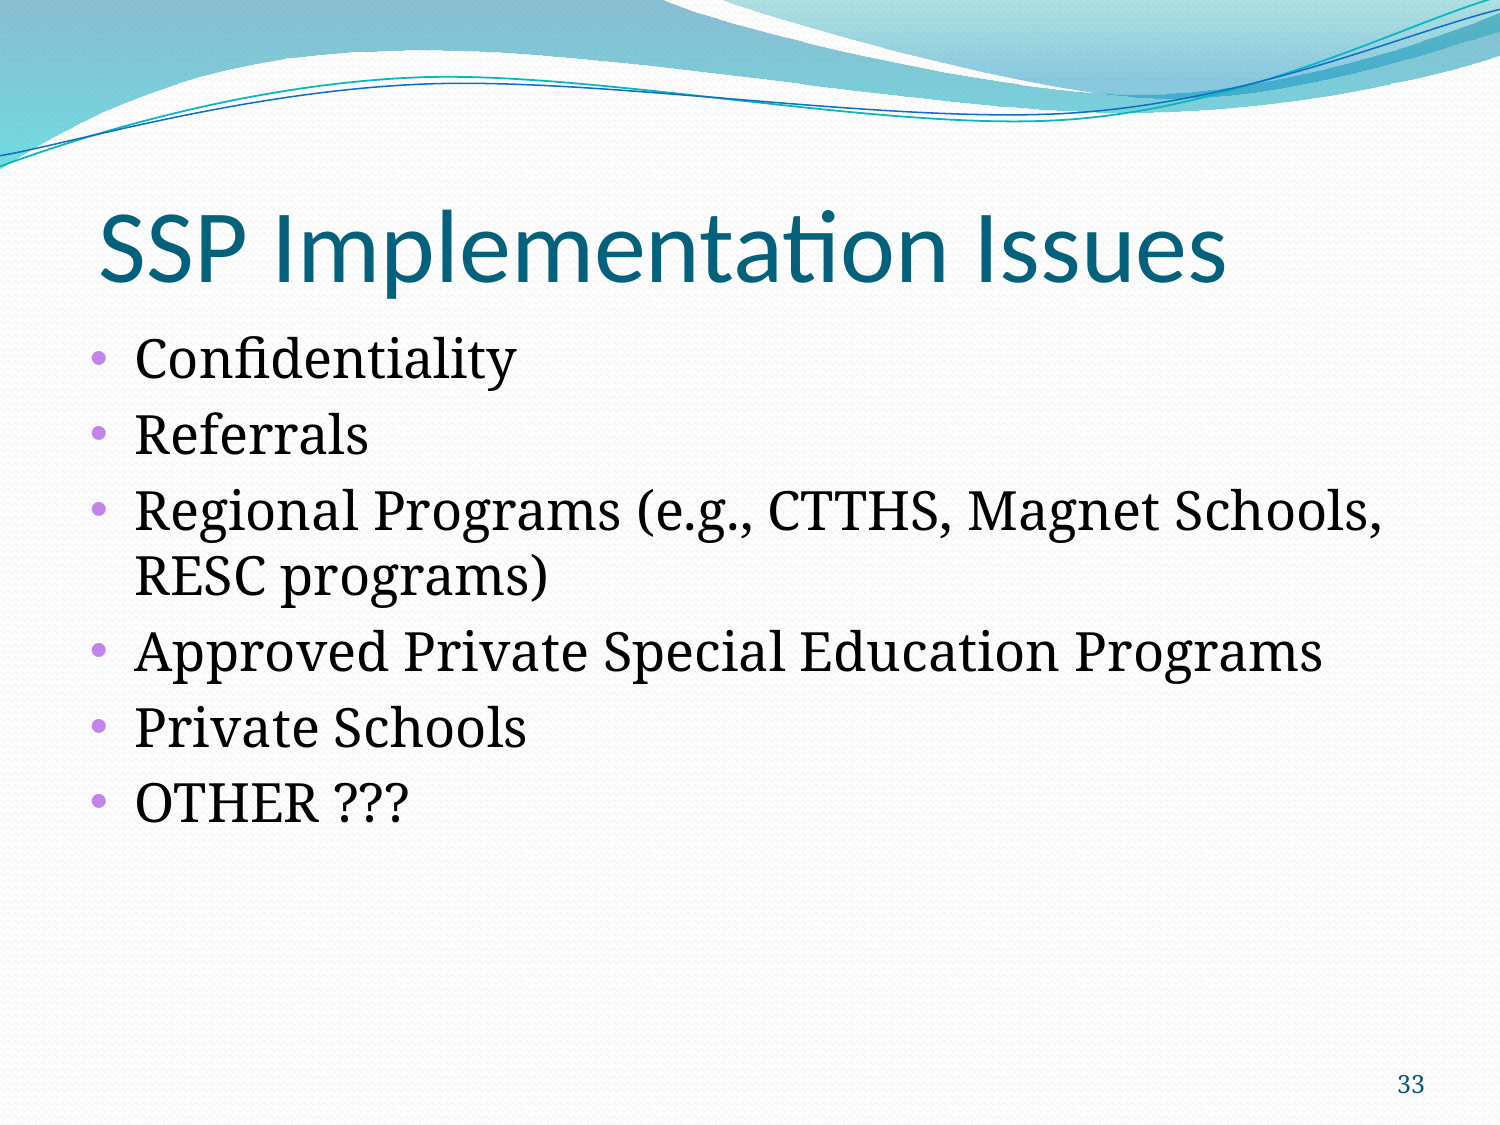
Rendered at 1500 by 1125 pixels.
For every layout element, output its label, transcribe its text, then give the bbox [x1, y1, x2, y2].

list Confidentiality Referrals Regional Programs (e.g., CTTHS, Magnet Schools, RESC programs) Approved Private Special Education Programs Private Schools OTHER ??? [75, 317, 1425, 1038]
slide_number 33 [1299, 1042, 1425, 1103]
title SSP Implementation Issues [75, 115, 1425, 303]
